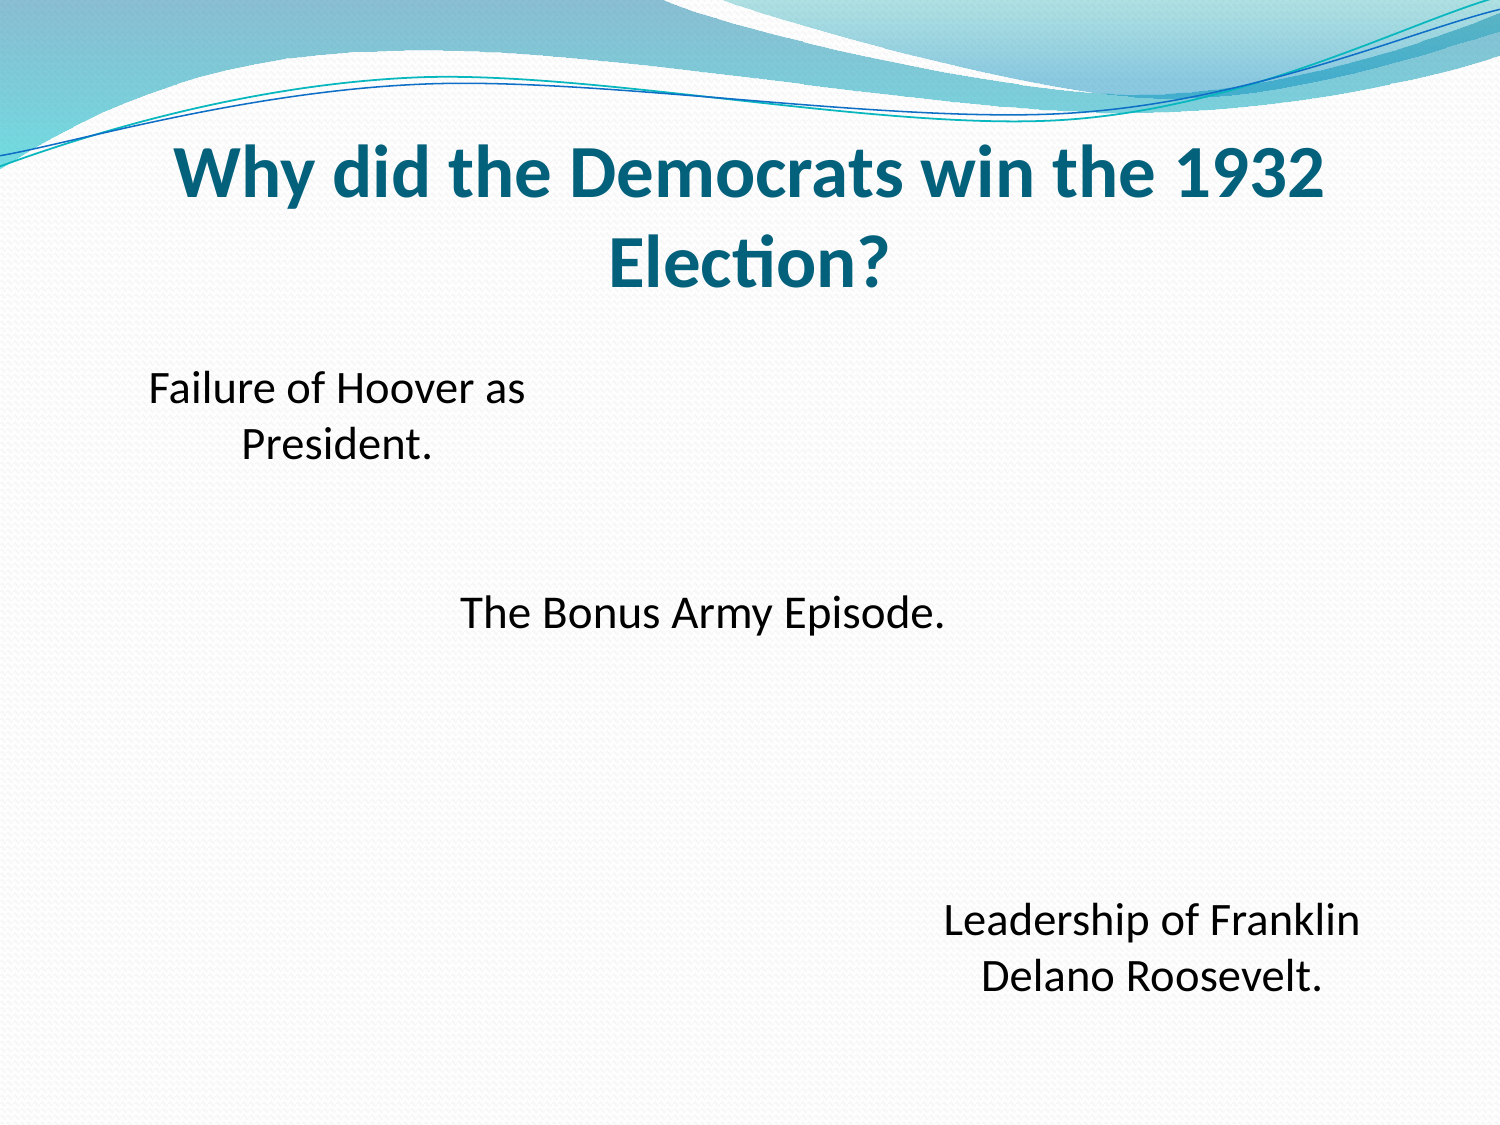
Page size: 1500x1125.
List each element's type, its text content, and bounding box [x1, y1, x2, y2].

text_box Leadership of Franklin Delano Roosevelt. [891, 881, 1414, 1009]
title Why did the Democrats win the 1932 Election? [75, 115, 1425, 303]
text_box The Bonus Army Episode. [442, 574, 965, 702]
list Failure of Hoover as President. [76, 349, 599, 477]
